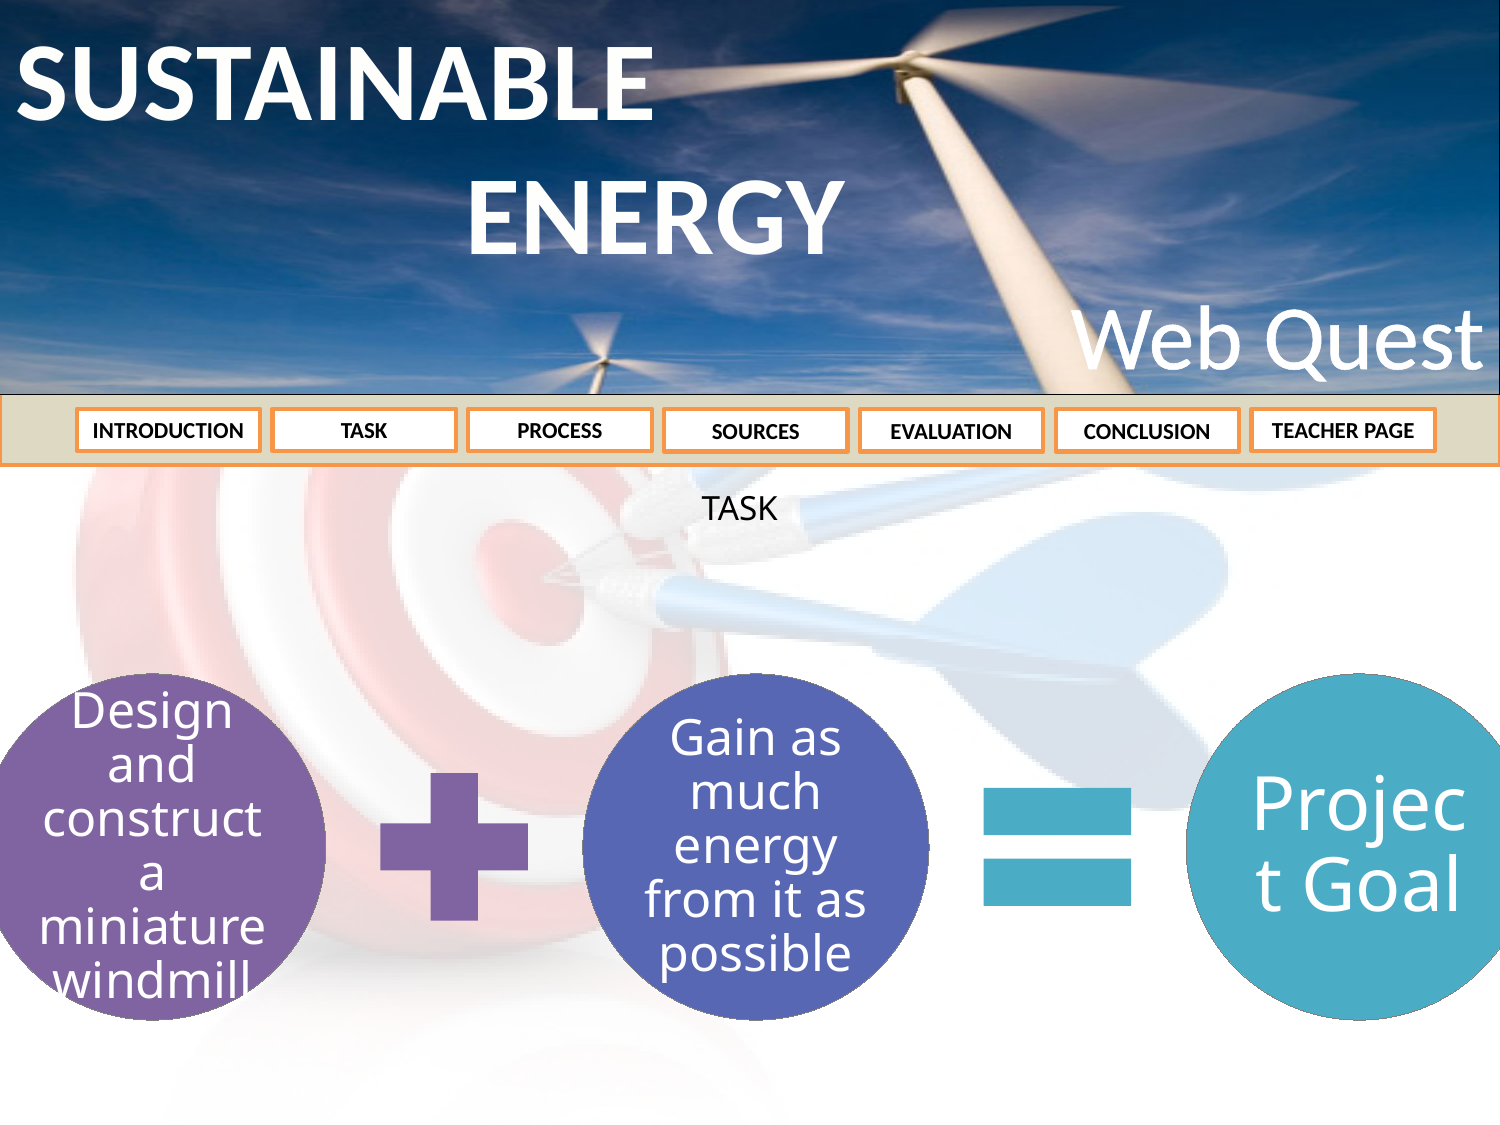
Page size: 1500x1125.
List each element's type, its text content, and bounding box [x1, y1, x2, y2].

text_box [1352, 402, 1500, 463]
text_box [76, 408, 1436, 453]
text_box TASK [53, 479, 1436, 535]
text_box SUSTAINABLE ENERGY Web Quest [0, 0, 1500, 395]
text_box [0, 395, 1500, 467]
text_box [0, 540, 1500, 1125]
